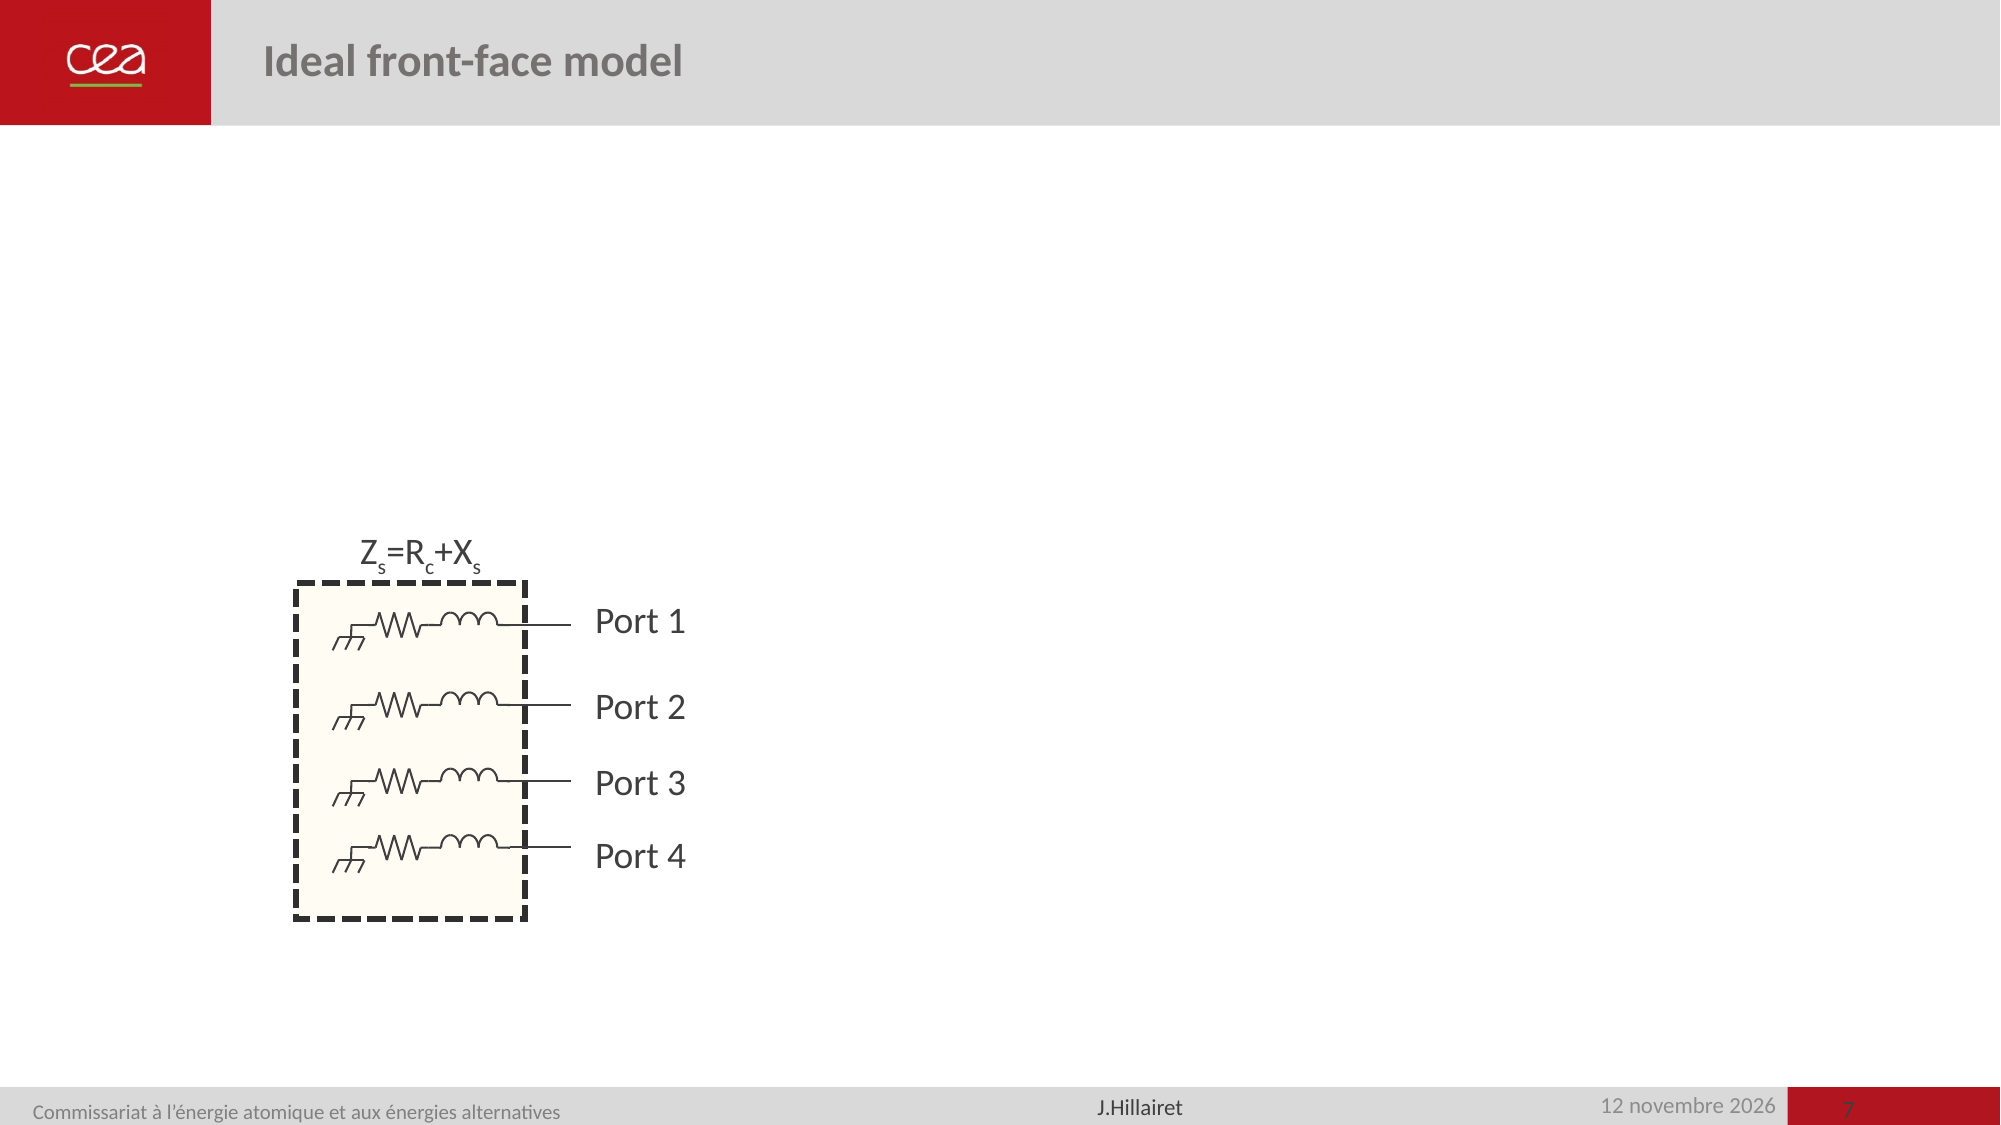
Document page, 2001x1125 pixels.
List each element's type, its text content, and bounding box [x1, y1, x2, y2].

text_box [332, 692, 572, 731]
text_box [332, 835, 572, 873]
slide_number 7 [1830, 1093, 1968, 1124]
text_box Zs=Rc+Xs [345, 519, 497, 586]
text_box Port 4 [580, 823, 702, 883]
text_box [332, 612, 572, 651]
text_box Port 3 [580, 750, 702, 811]
title Ideal front-face model [242, 32, 1885, 95]
text_box Port 1 [580, 589, 702, 649]
text_box [295, 582, 526, 920]
picture [43, 8, 168, 110]
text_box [332, 768, 572, 807]
text_box Port 2 [580, 674, 702, 734]
